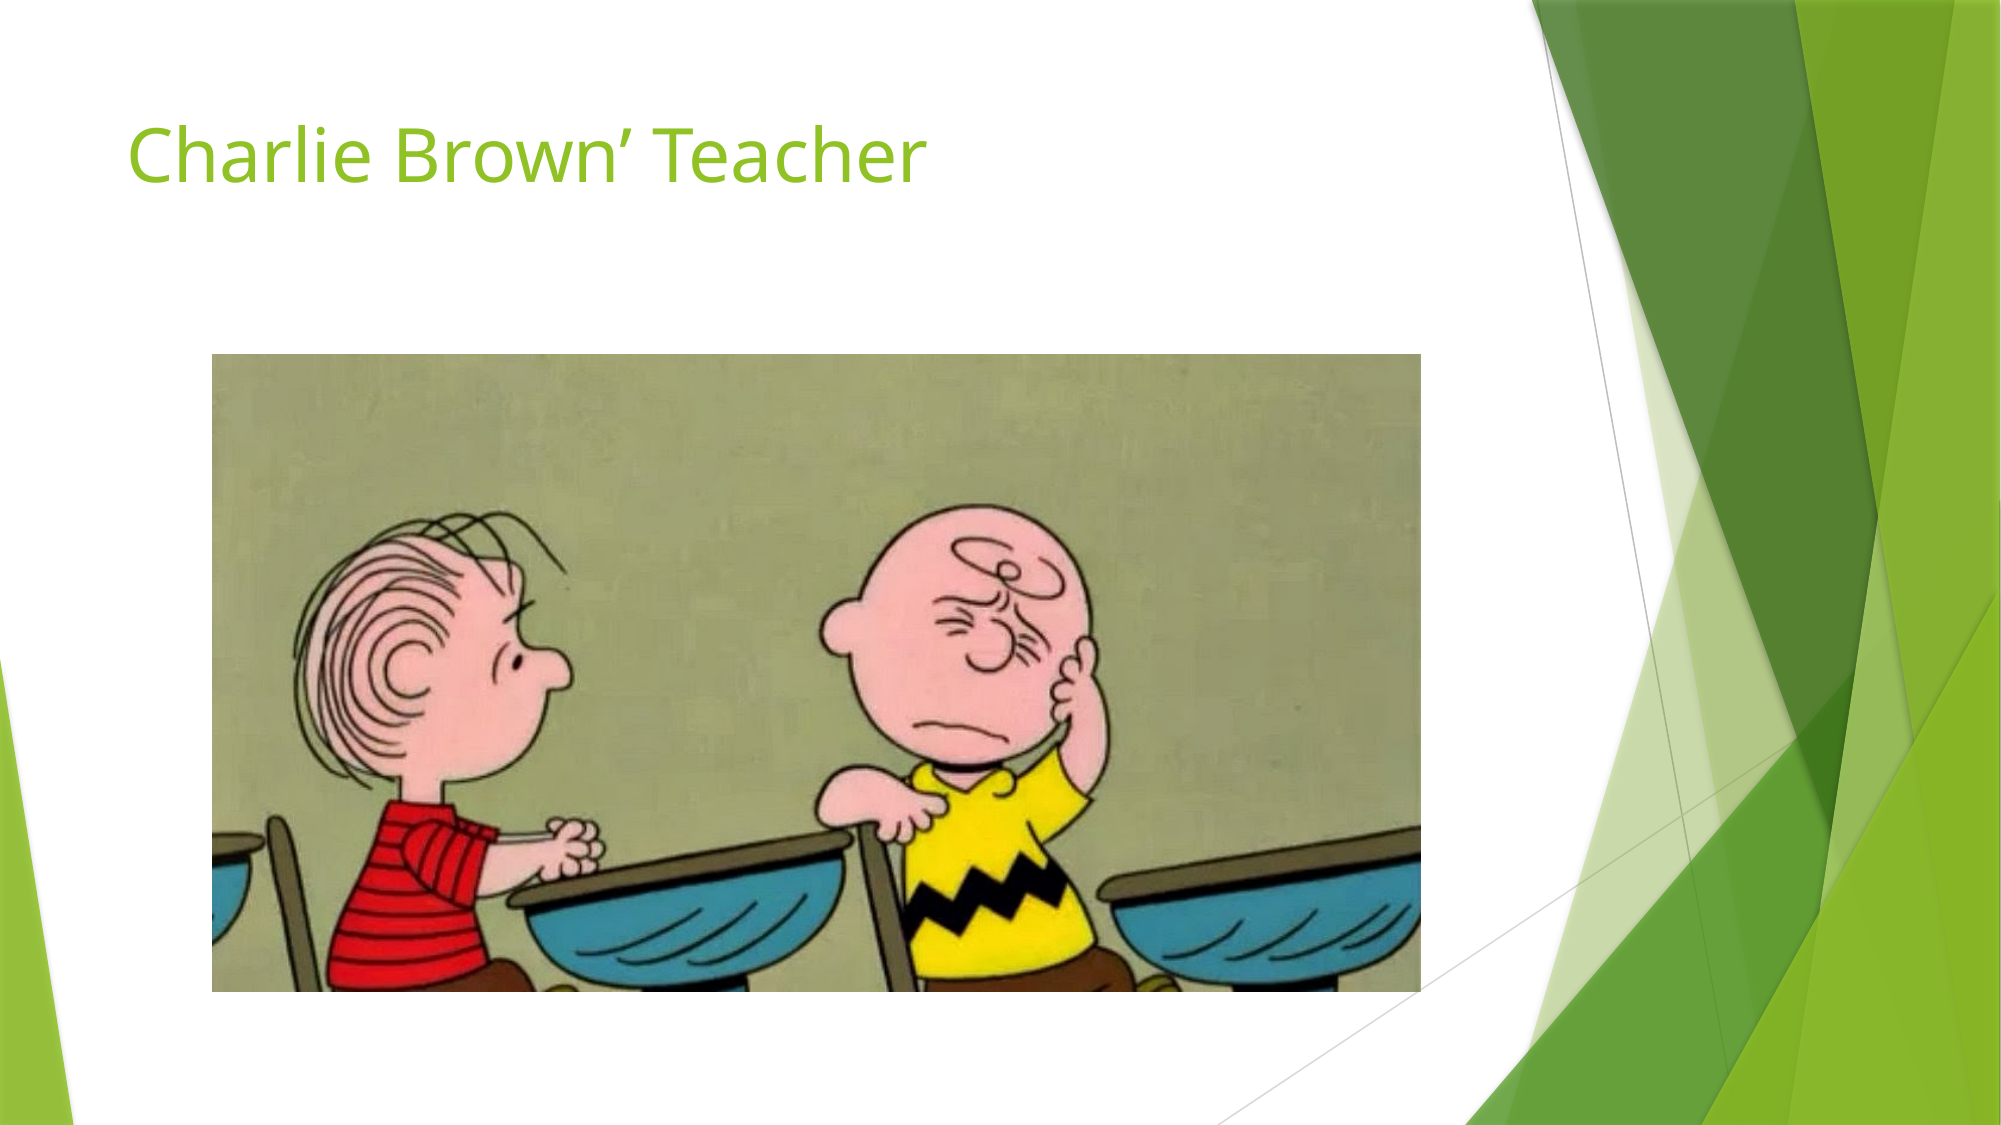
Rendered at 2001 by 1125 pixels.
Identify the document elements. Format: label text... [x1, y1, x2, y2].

title Charlie Brown’ Teacher [111, 99, 1522, 317]
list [211, 353, 1421, 992]
